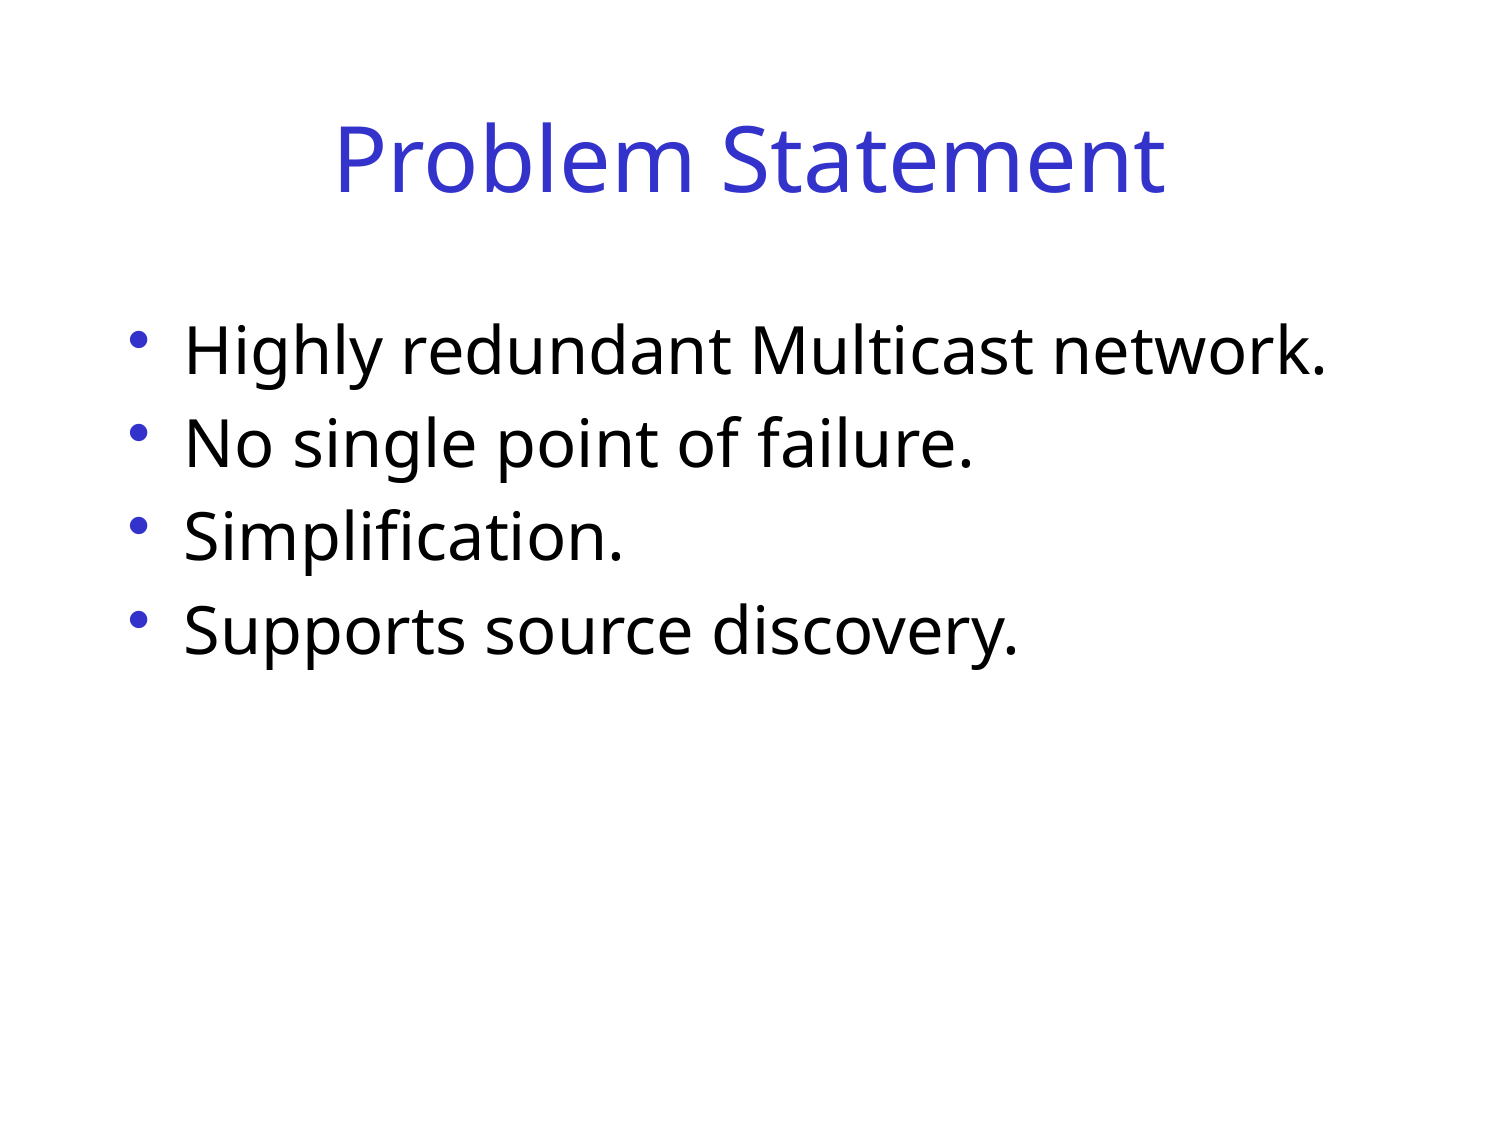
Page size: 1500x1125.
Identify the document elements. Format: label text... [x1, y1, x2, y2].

list Highly redundant Multicast network. No single point of failure. Simplification. Supports source discovery. [112, 299, 1388, 976]
title Problem Statement [112, 62, 1388, 251]
